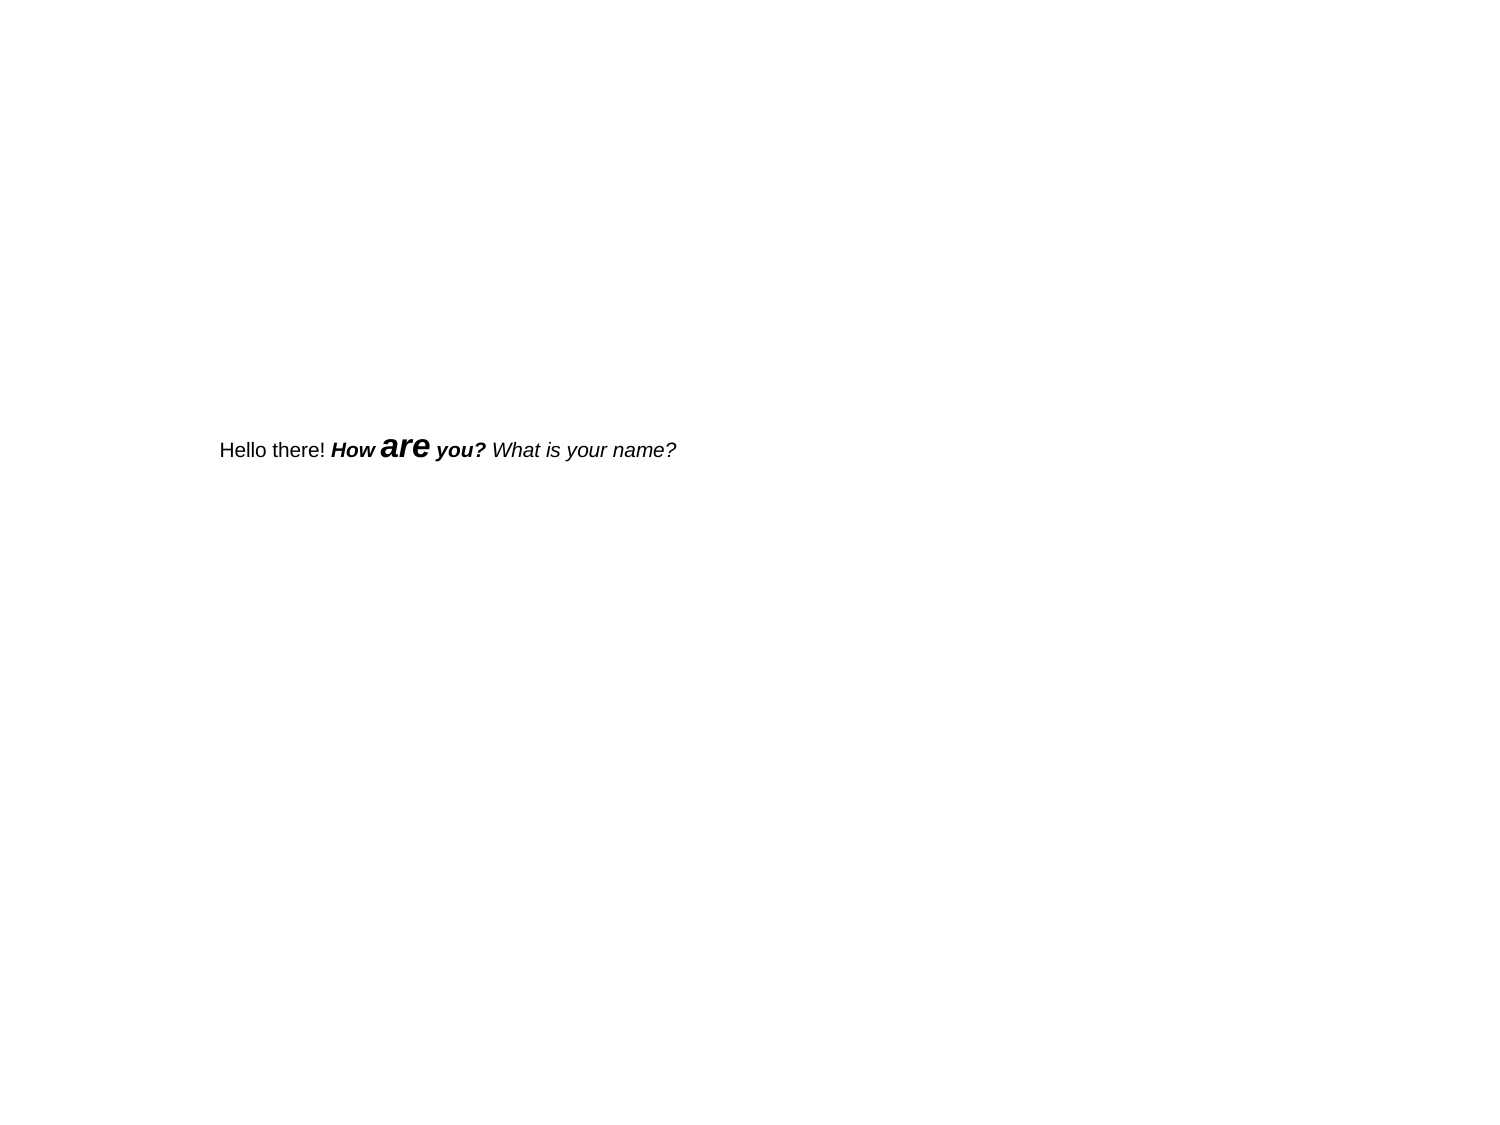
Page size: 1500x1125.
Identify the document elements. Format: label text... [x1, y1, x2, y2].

text_box Hello there! How are you? What is your name? [204, 416, 691, 472]
